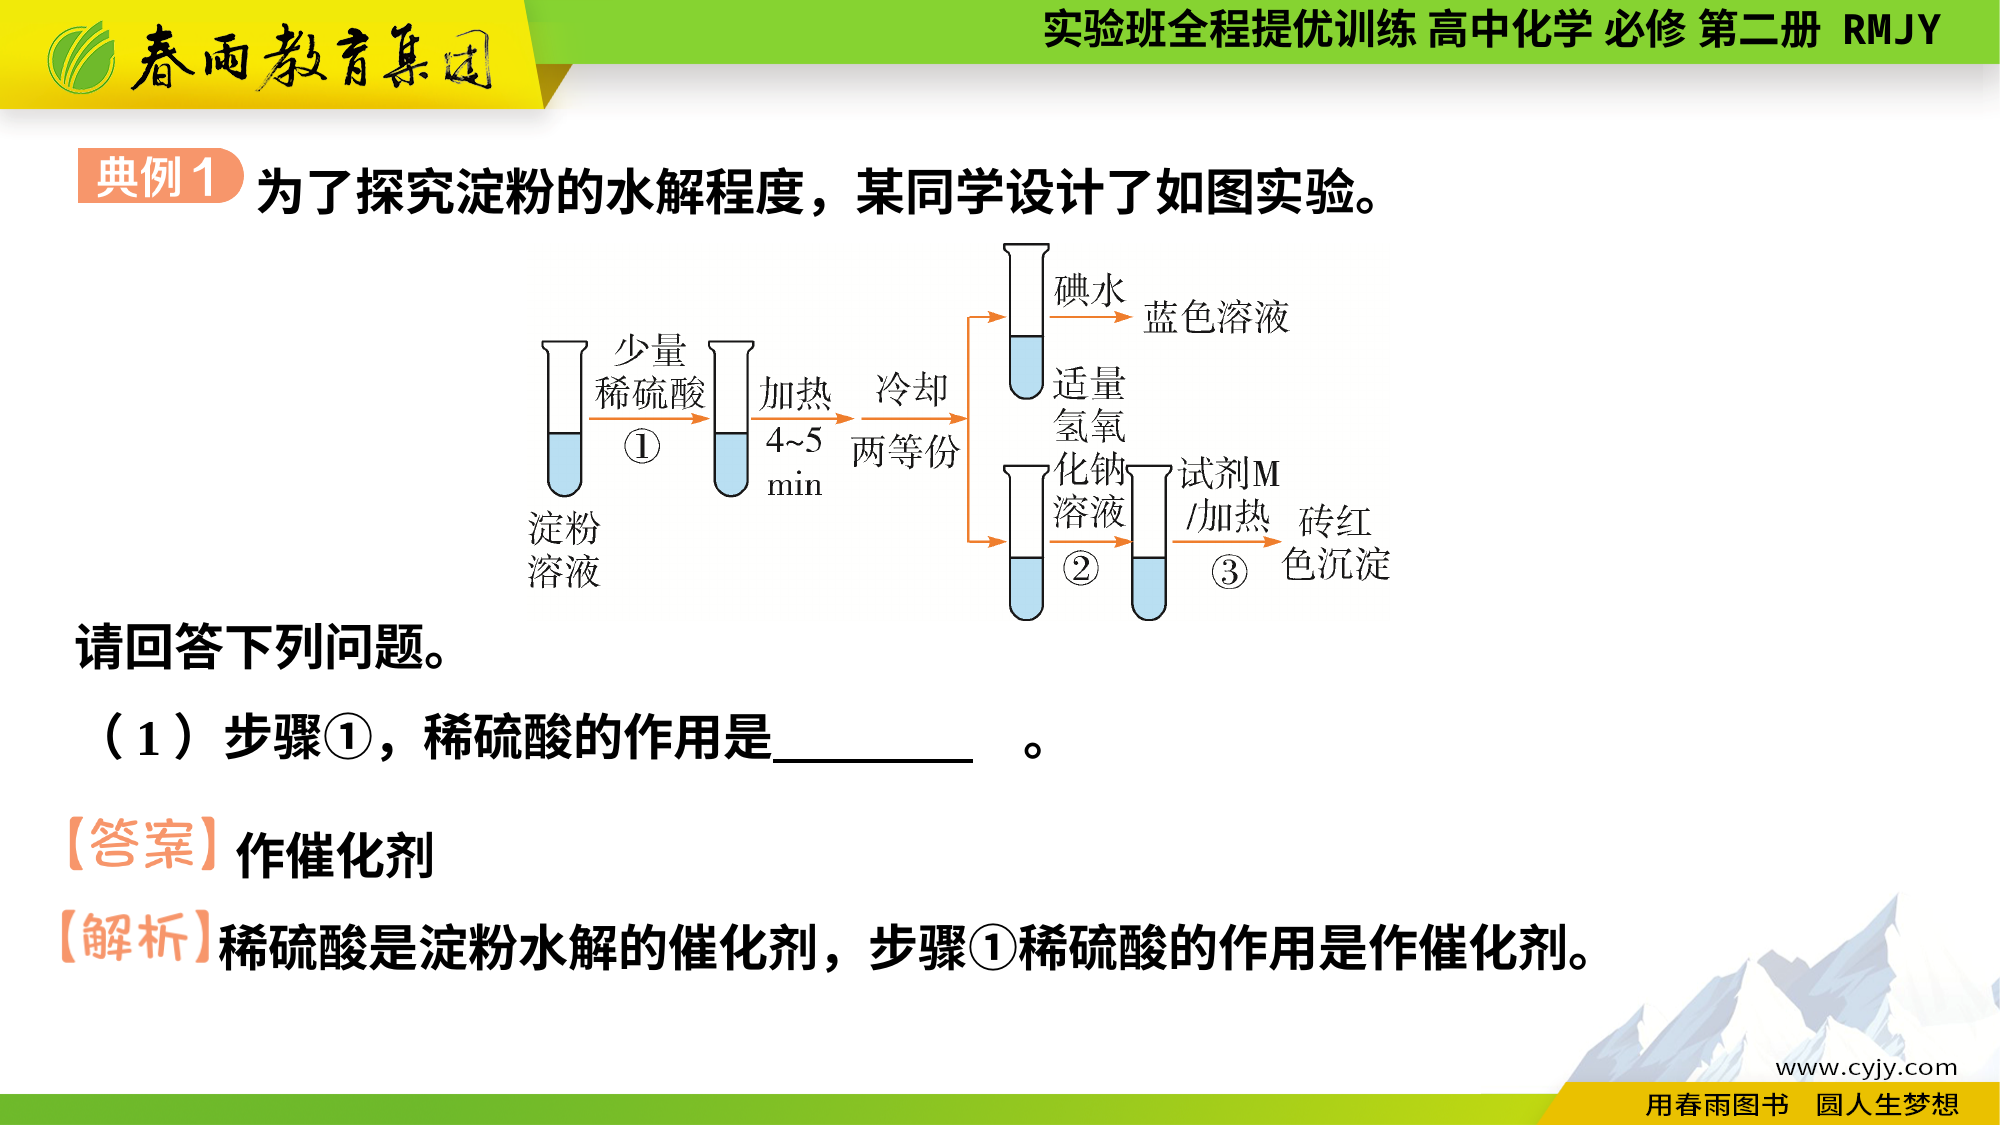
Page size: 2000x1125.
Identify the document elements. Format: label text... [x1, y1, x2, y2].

text_box 请回答下列问题。 （1）步骤①，稀硫酸的作用是 。 [59, 577, 1944, 773]
picture [0, 0, 2000, 1125]
text_box 稀硫酸是淀粉水解的催化剂，步骤①稀硫酸的作用是作催化剂。 [56, 878, 1944, 984]
text_box 作催化剂 [220, 786, 1944, 878]
list 为了探究淀粉的水解程度，某同学设计了如图实验。 [59, 122, 1944, 217]
